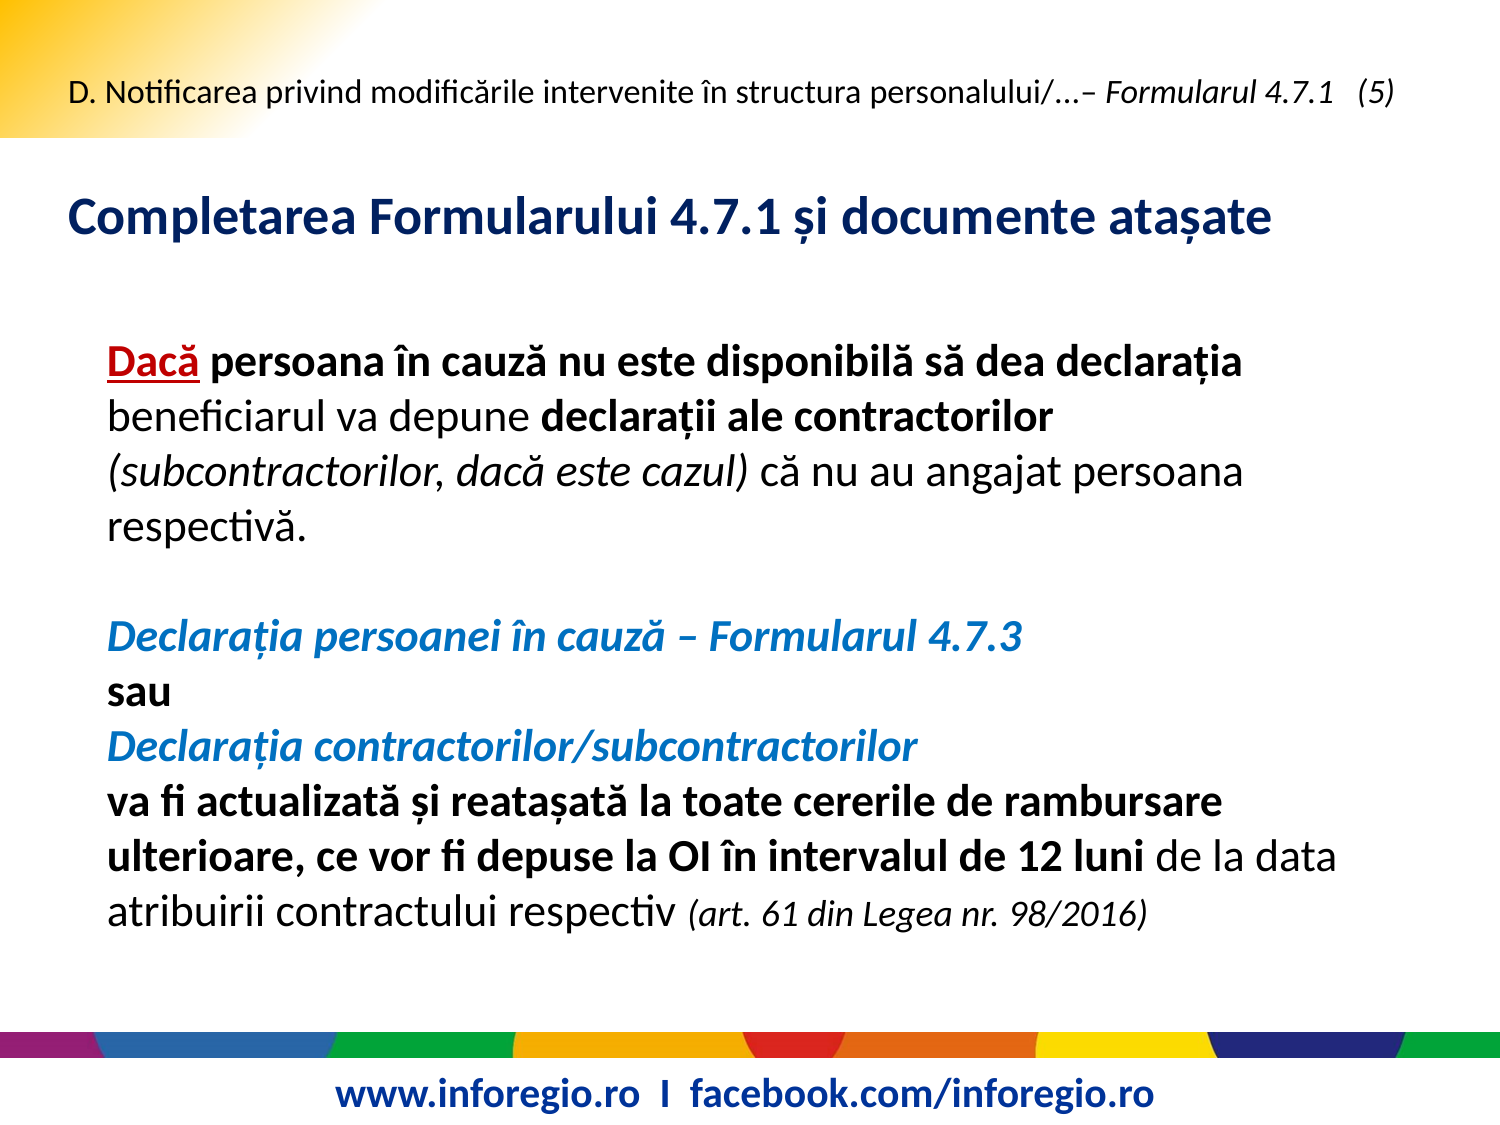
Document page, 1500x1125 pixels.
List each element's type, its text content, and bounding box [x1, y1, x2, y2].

list Completarea Formularului 4.7.1 și documente atașate [53, 172, 1447, 1047]
picture [0, 1032, 1500, 1058]
text_box Dacă persoana în cauză nu este disponibilă să dea declarația beneficiarul va depune declarații ale contractorilor (subcontractorilor, dacă este cazul) că nu au angajat persoana respectivă. Declarația persoanei în cauză – Formularul 4.7.3 sau Declarația contractorilor/subcontractorilor va fi actualizată și reatașată la toate cererile de rambursare ulterioare, ce vor fi depuse la OI în intervalul de 12 luni de la data atribuirii contractului respectiv (art. 61 din Legea nr. 98/2016) [56, 253, 1455, 1014]
title D. Notificarea privind modificările intervenite în structura personalului/...– Formularul 4.7.1 (5) [53, 7, 1447, 172]
